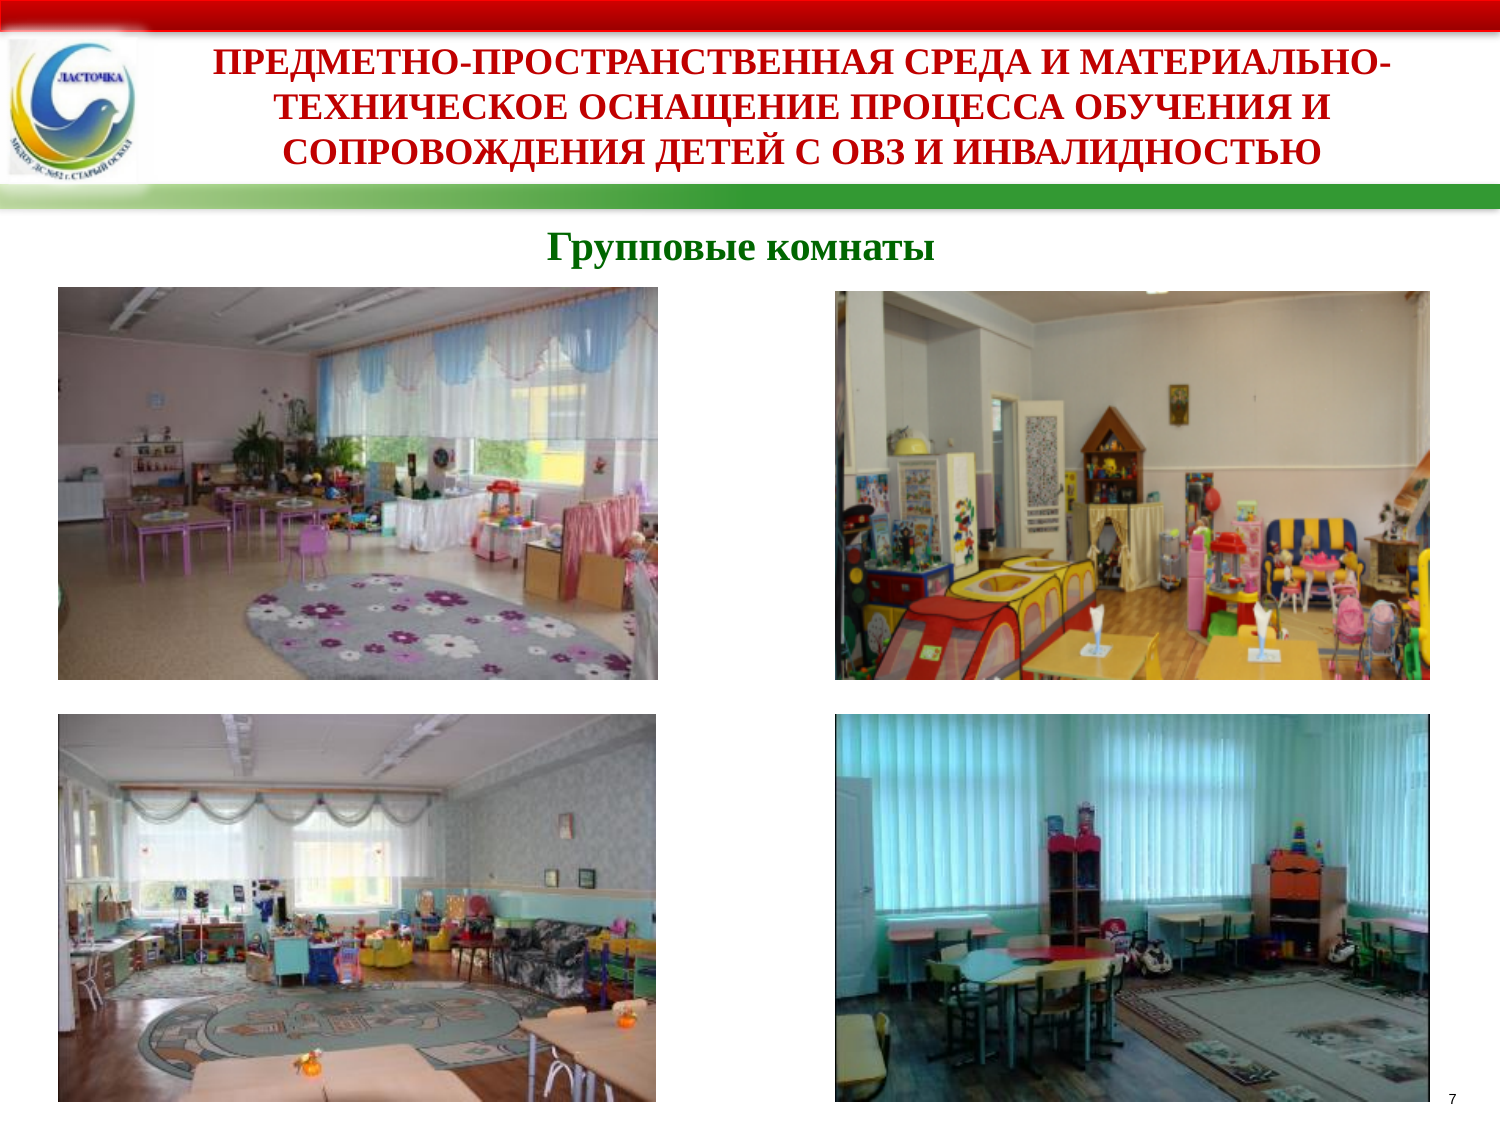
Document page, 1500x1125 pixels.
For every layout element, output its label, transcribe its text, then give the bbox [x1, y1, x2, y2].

picture [58, 714, 656, 1102]
picture [835, 291, 1430, 680]
slide_number 7 [1433, 1082, 1483, 1118]
picture [58, 287, 658, 680]
text_box ПРЕДМЕТНО-ПРОСТРАНСТВЕННАЯ СРЕДА И МАТЕРИАЛЬНО-ТЕХНИЧЕСКОЕ ОСНАЩЕНИЕ ПРОЦЕССА ОБУЧЕНИЯ И СОПРОВОЖДЕНИЯ ДЕТЕЙ С ОВЗ И ИНВАЛИДНОСТЬЮ [169, 73, 1500, 180]
text_box Групповые комнаты [532, 210, 951, 276]
picture [0, 11, 165, 212]
picture [835, 714, 1430, 1102]
